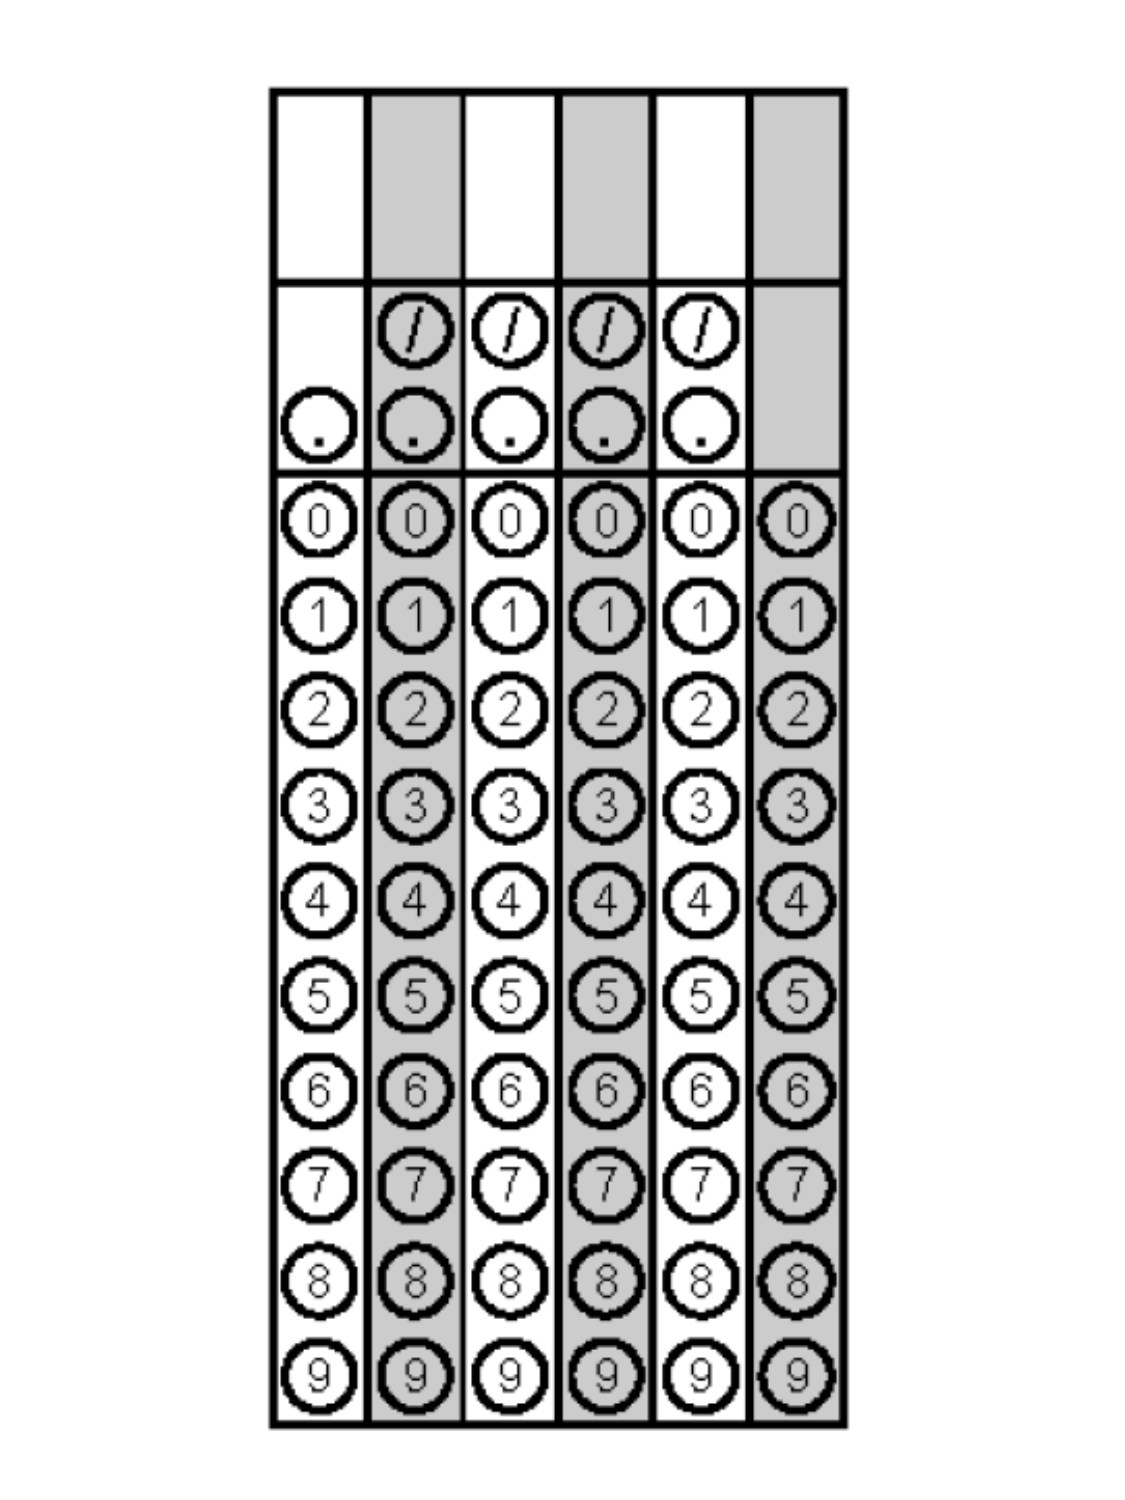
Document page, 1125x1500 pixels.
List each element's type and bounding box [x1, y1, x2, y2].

picture [149, 24, 988, 1500]
